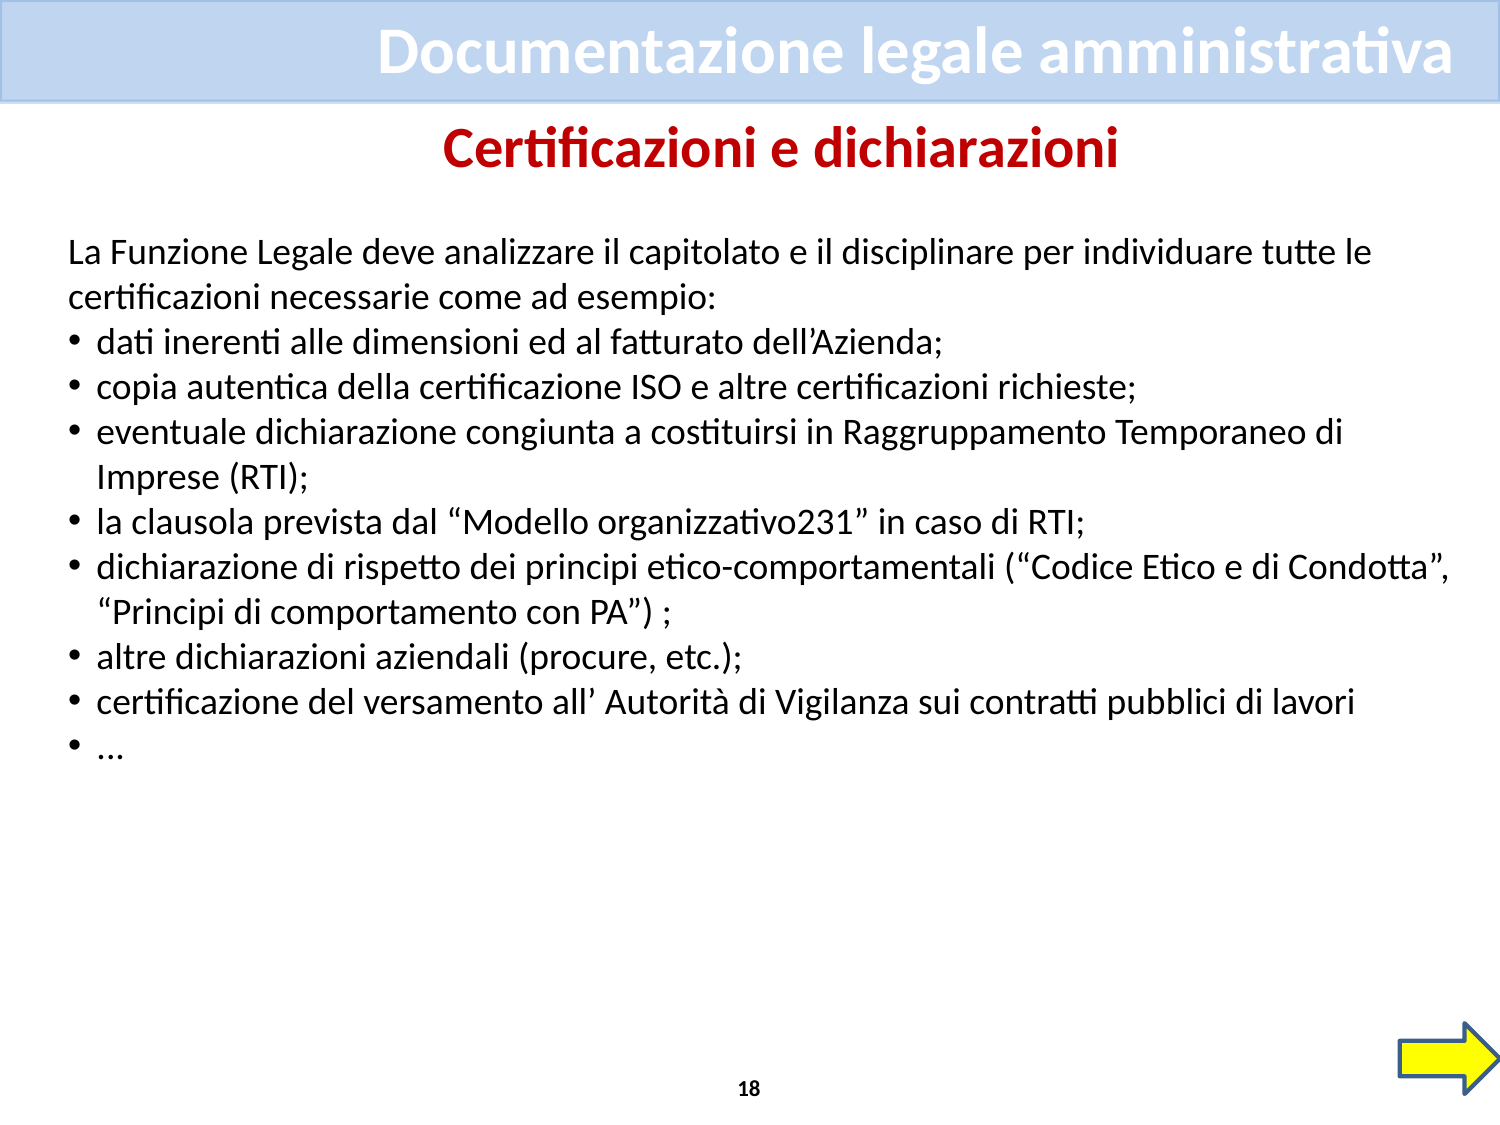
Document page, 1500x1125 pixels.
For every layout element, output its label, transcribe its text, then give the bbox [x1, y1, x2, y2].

text_box [1397, 1021, 1500, 1096]
text_box Documentazione legale amministrativa [0, 0, 1471, 95]
text_box Certificazioni e dichiarazioni [29, 101, 1472, 185]
text_box 18 [573, 1057, 924, 1118]
text_box La Funzione Legale deve analizzare il capitolato e il disciplinare per individuare tutte le certificazioni necessarie come ad esempio: dati inerenti alle dimensioni ed al fatturato dell’Azienda; copia autentica della certificazione ISO e altre certificazioni richieste; eventuale dichiarazione congiunta a costituirsi in Raggruppamento Temporaneo di Imprese (RTI); la clausola prevista dal “Modello organizzativo231” in caso di RTI; dichiarazione di rispetto dei principi etico-comportamentali (“Codice Etico e di Condotta”, “Principi di comportamento con PA”) ; altre dichiarazioni aziendali (procure, etc.); certificazione del versamento all’ Autorità di Vigilanza sui contratti pubblici di lavori ... [53, 219, 1471, 820]
